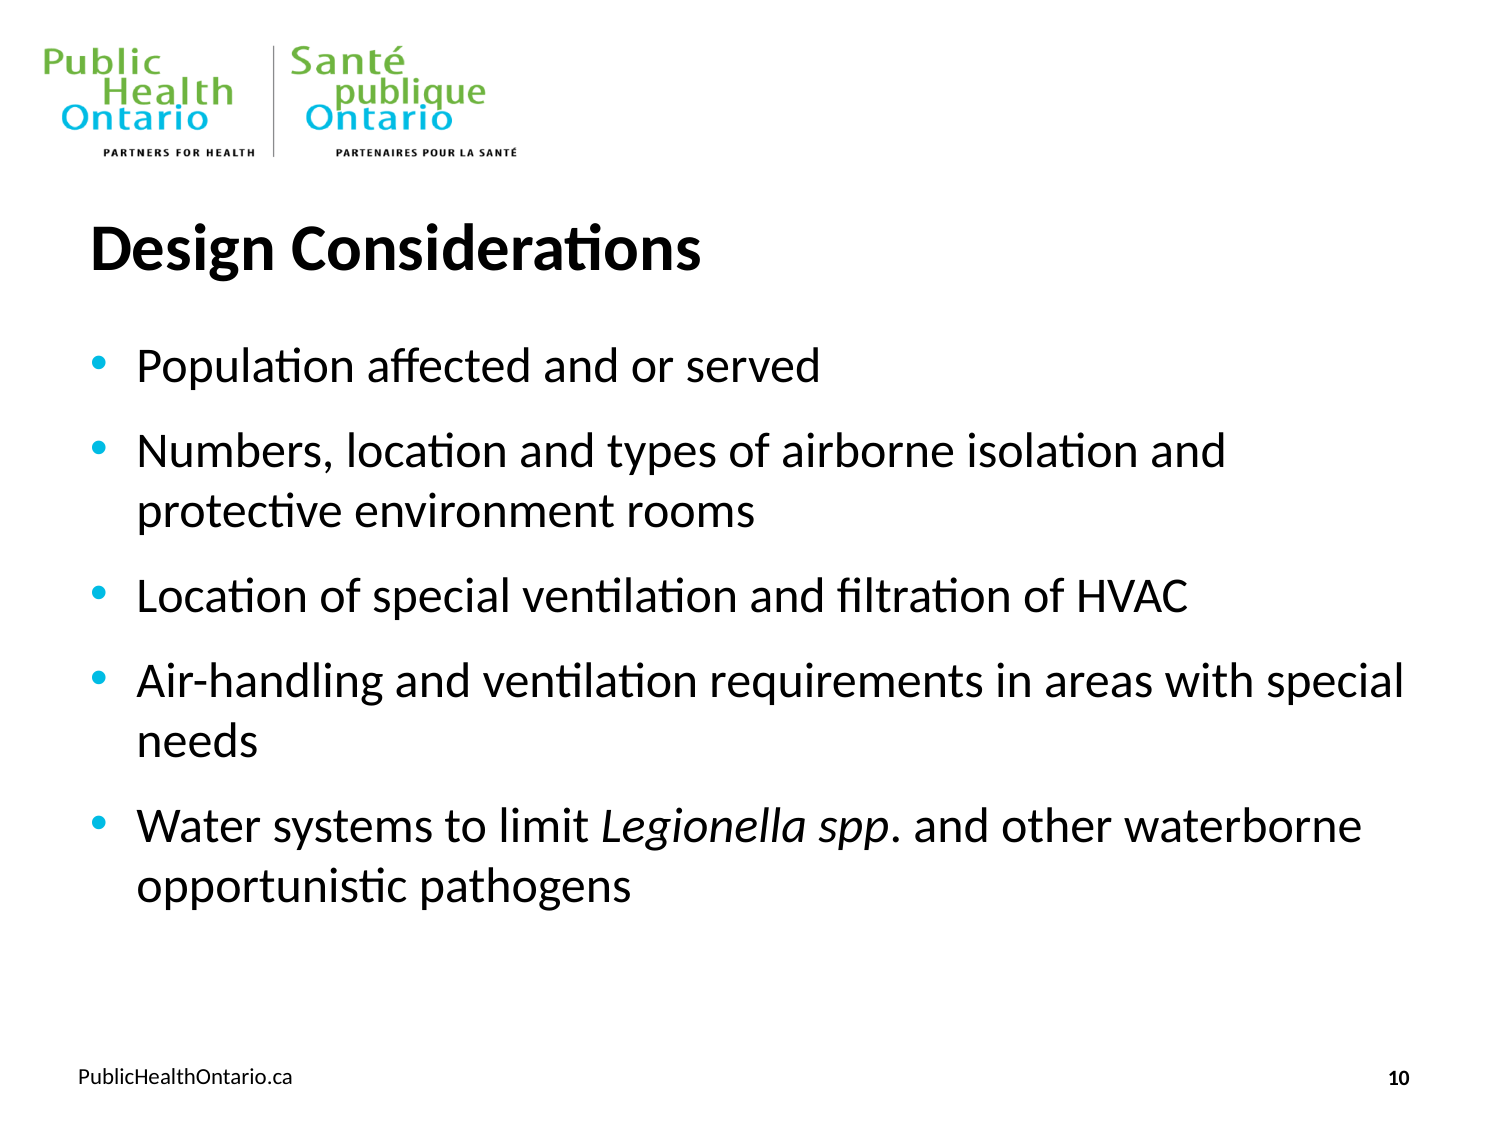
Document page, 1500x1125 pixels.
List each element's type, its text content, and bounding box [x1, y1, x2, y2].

list Population affected and or served Numbers, location and types of airborne isolation and protective environment rooms Location of special ventilation and filtration of HVAC Air-handling and ventilation requirements in areas with special needs Water systems to limit Legionella spp. and other waterborne opportunistic pathogens [75, 324, 1425, 1100]
title Design Considerations [75, 187, 1425, 300]
picture [37, 37, 525, 165]
slide_number 10 [1287, 1057, 1425, 1096]
